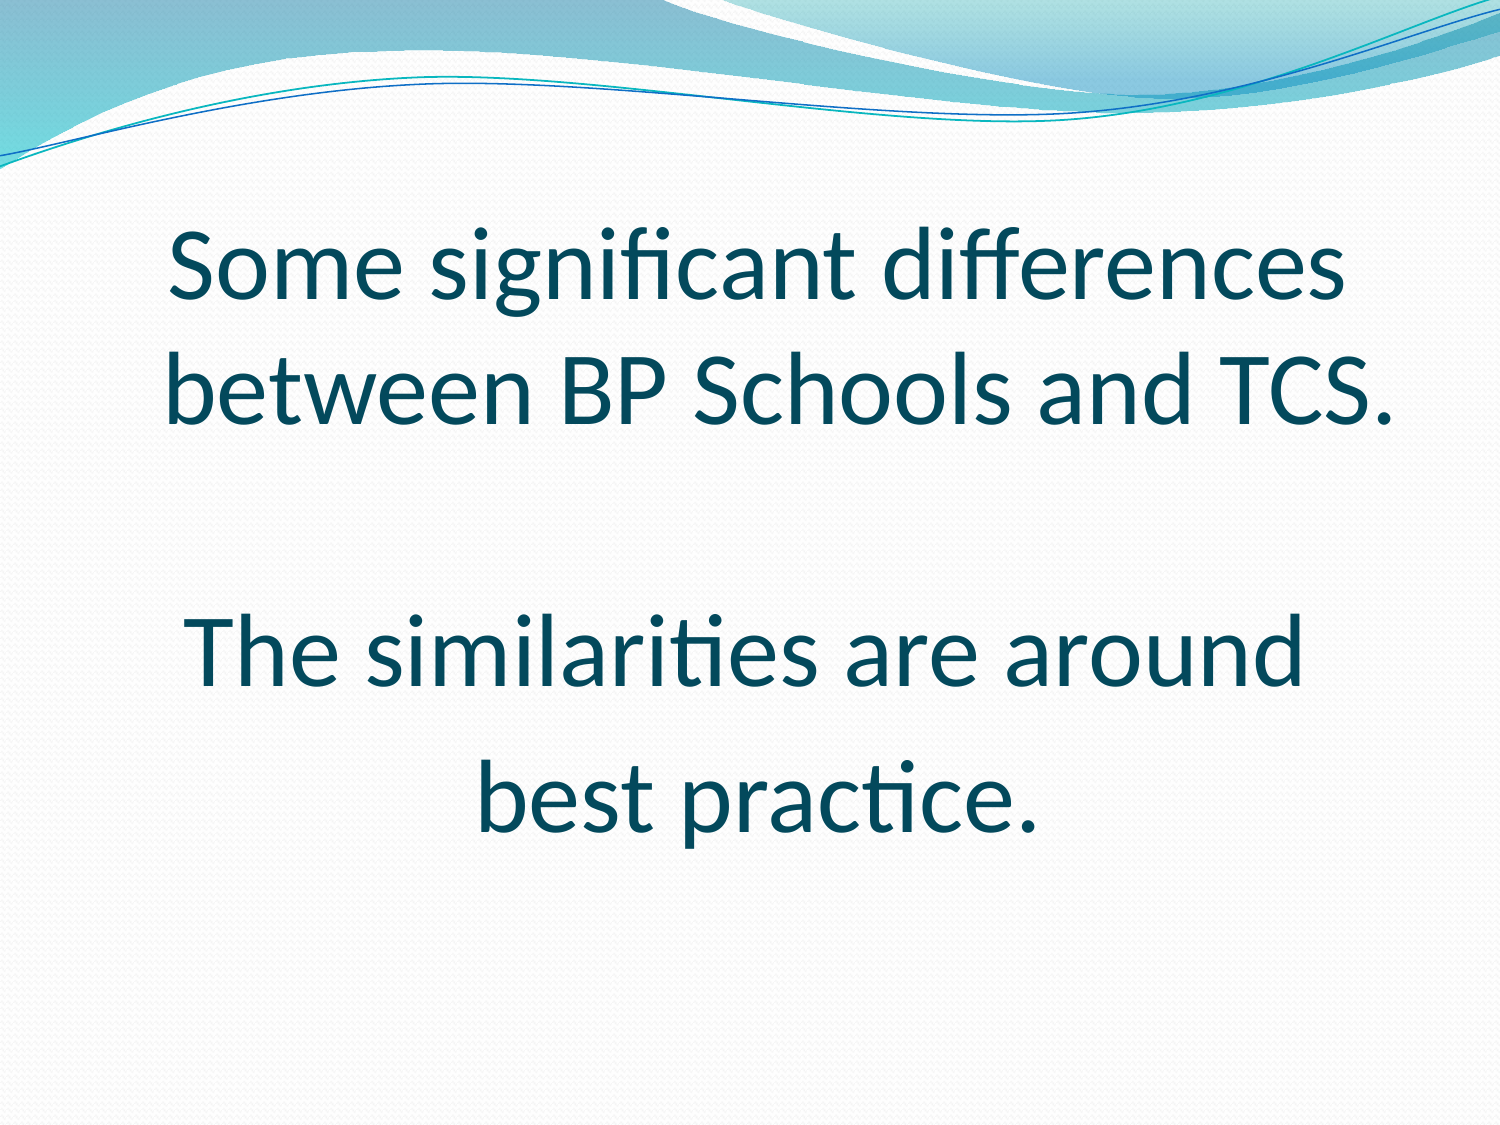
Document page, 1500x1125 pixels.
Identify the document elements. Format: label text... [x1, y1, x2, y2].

list Some significant differences between BP Schools and TCS. The similarities are around best practice. [75, 187, 1442, 1038]
